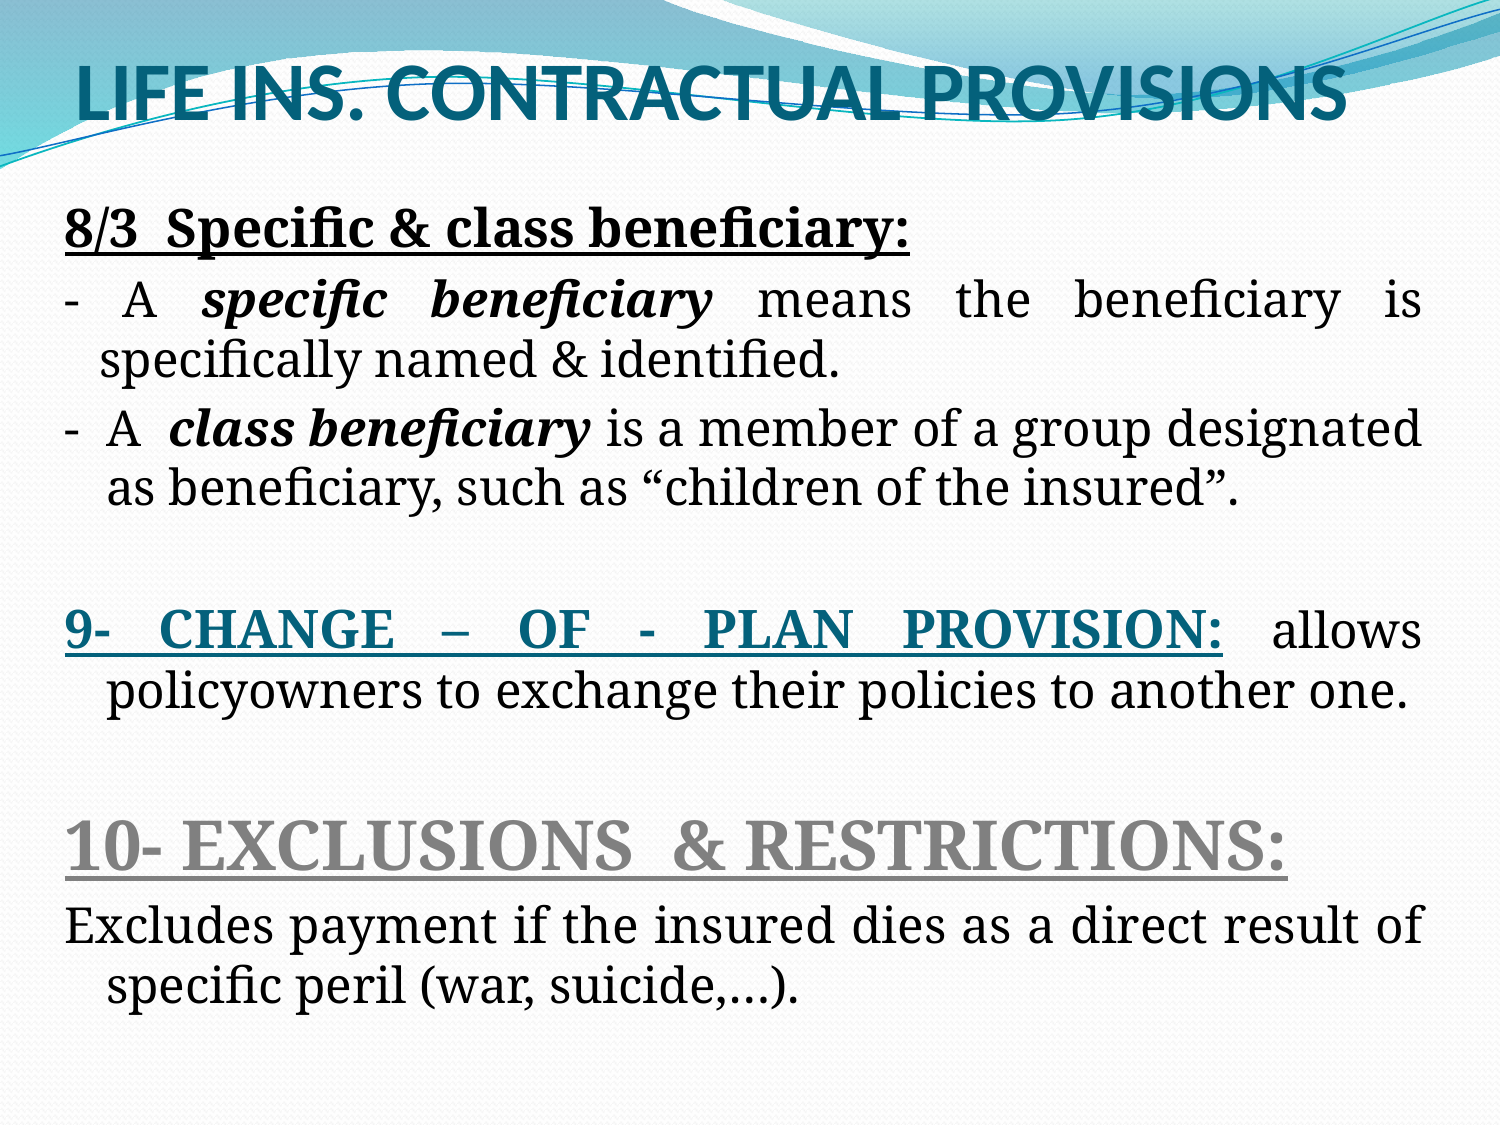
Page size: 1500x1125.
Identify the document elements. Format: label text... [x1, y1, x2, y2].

list 8/3 Specific & class beneficiary: - A specific beneficiary means the beneficiary is specifically named & identified. - A class beneficiary is a member of a group designated as beneficiary, such as “children of the insured”. 9- CHANGE – OF - PLAN PROVISION: allows policyowners to exchange their policies to another one. 10- EXCLUSIONS & RESTRICTIONS: Excludes payment if the insured dies as a direct result of specific peril (war, suicide,…). [50, 187, 1438, 1088]
title LIFE INS. CONTRACTUAL PROVISIONS [75, 37, 1425, 138]
